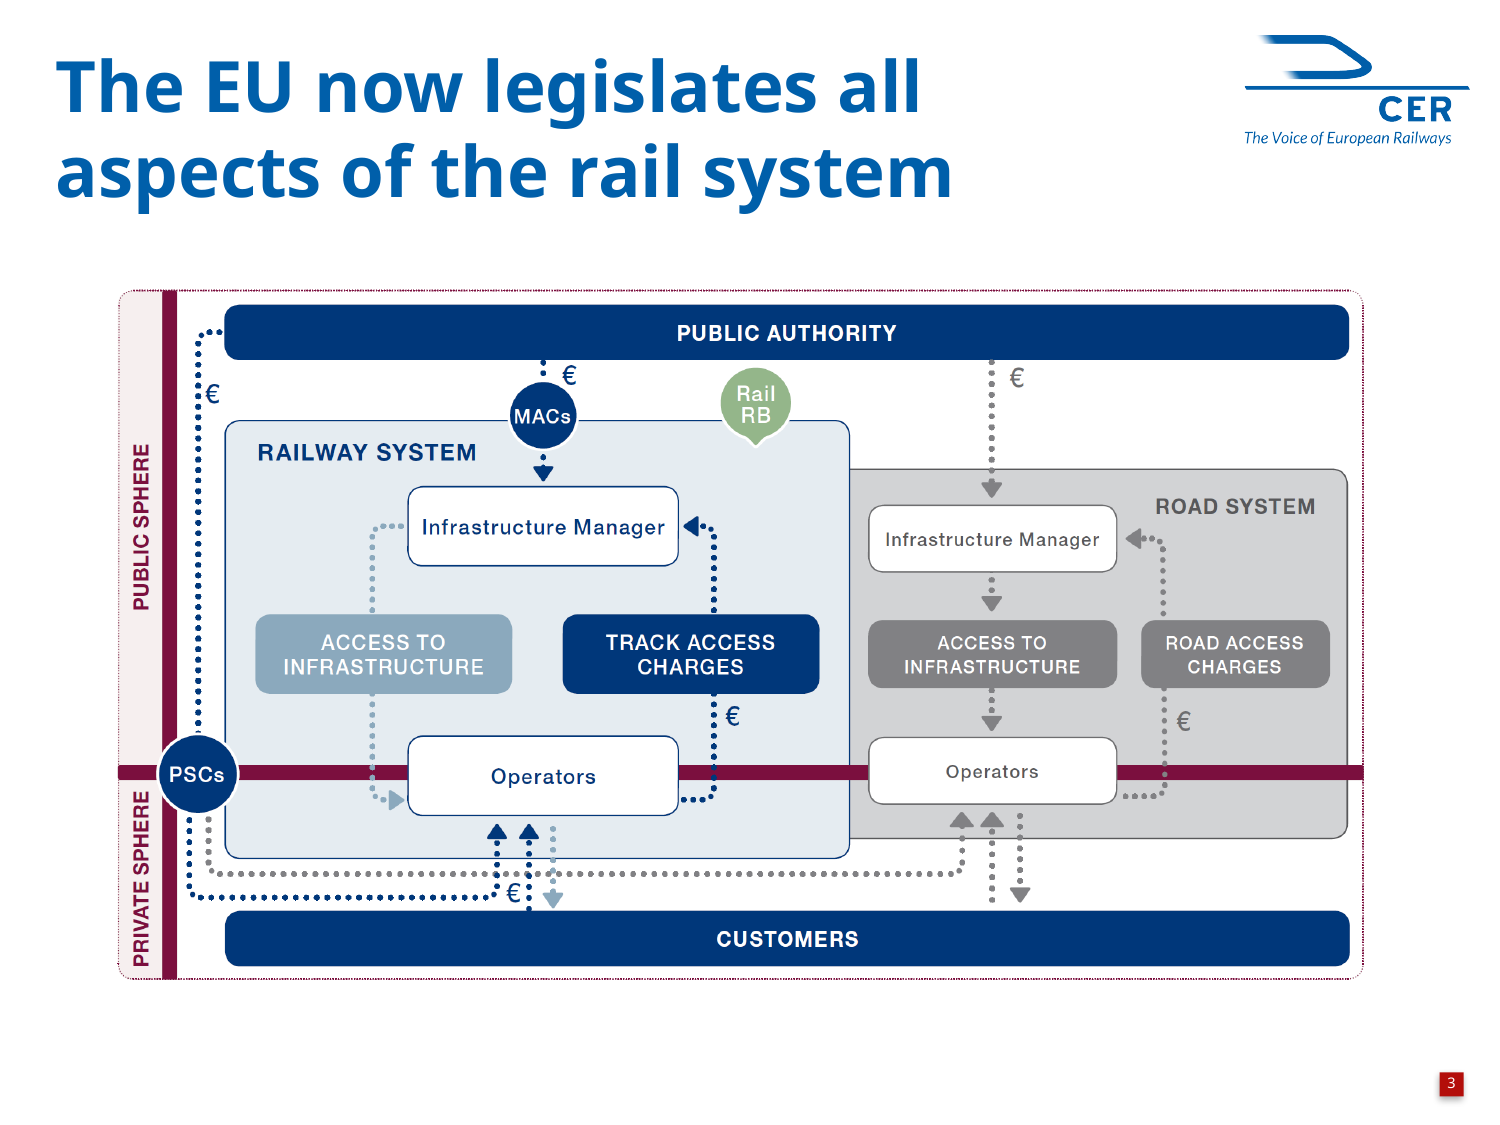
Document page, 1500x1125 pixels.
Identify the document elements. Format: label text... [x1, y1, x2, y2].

picture [107, 280, 1380, 993]
list The EU now legislates all aspects of the rail system [40, 34, 1178, 281]
picture [1244, 35, 1470, 146]
